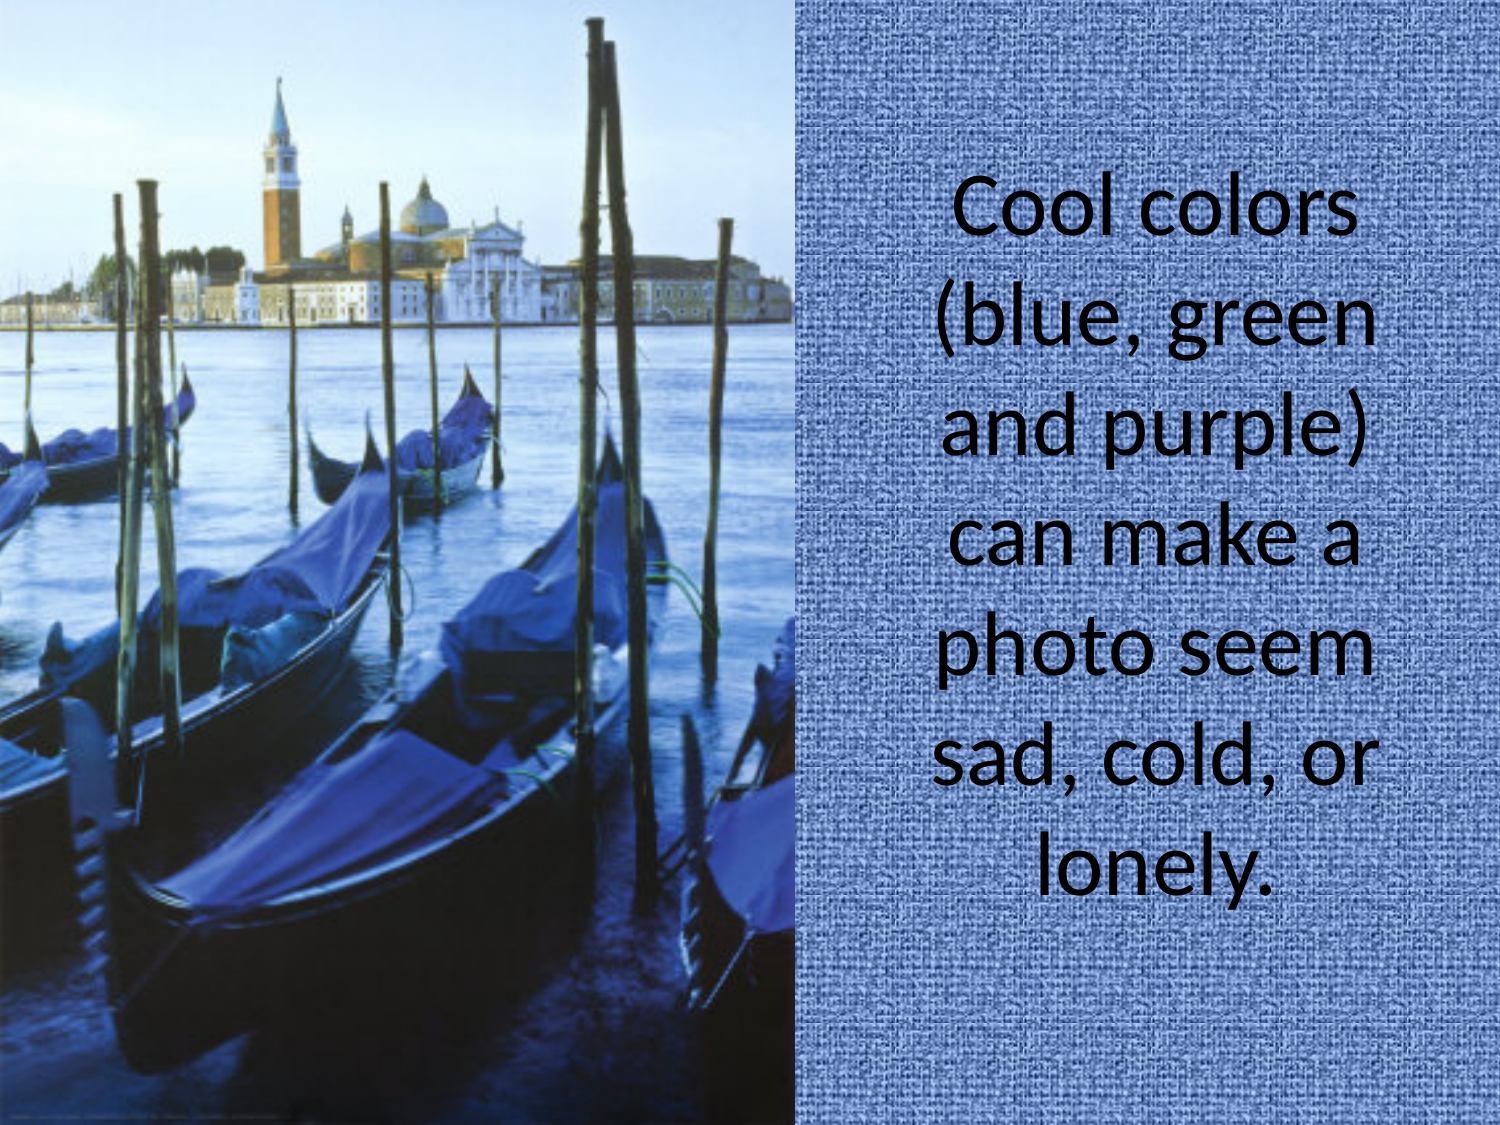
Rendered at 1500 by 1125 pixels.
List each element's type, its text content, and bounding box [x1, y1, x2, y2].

title Cool colors (blue, green and purple) can make a photo seem sad, cold, or lonely. [887, 45, 1425, 1013]
picture [0, 0, 1500, 1125]
